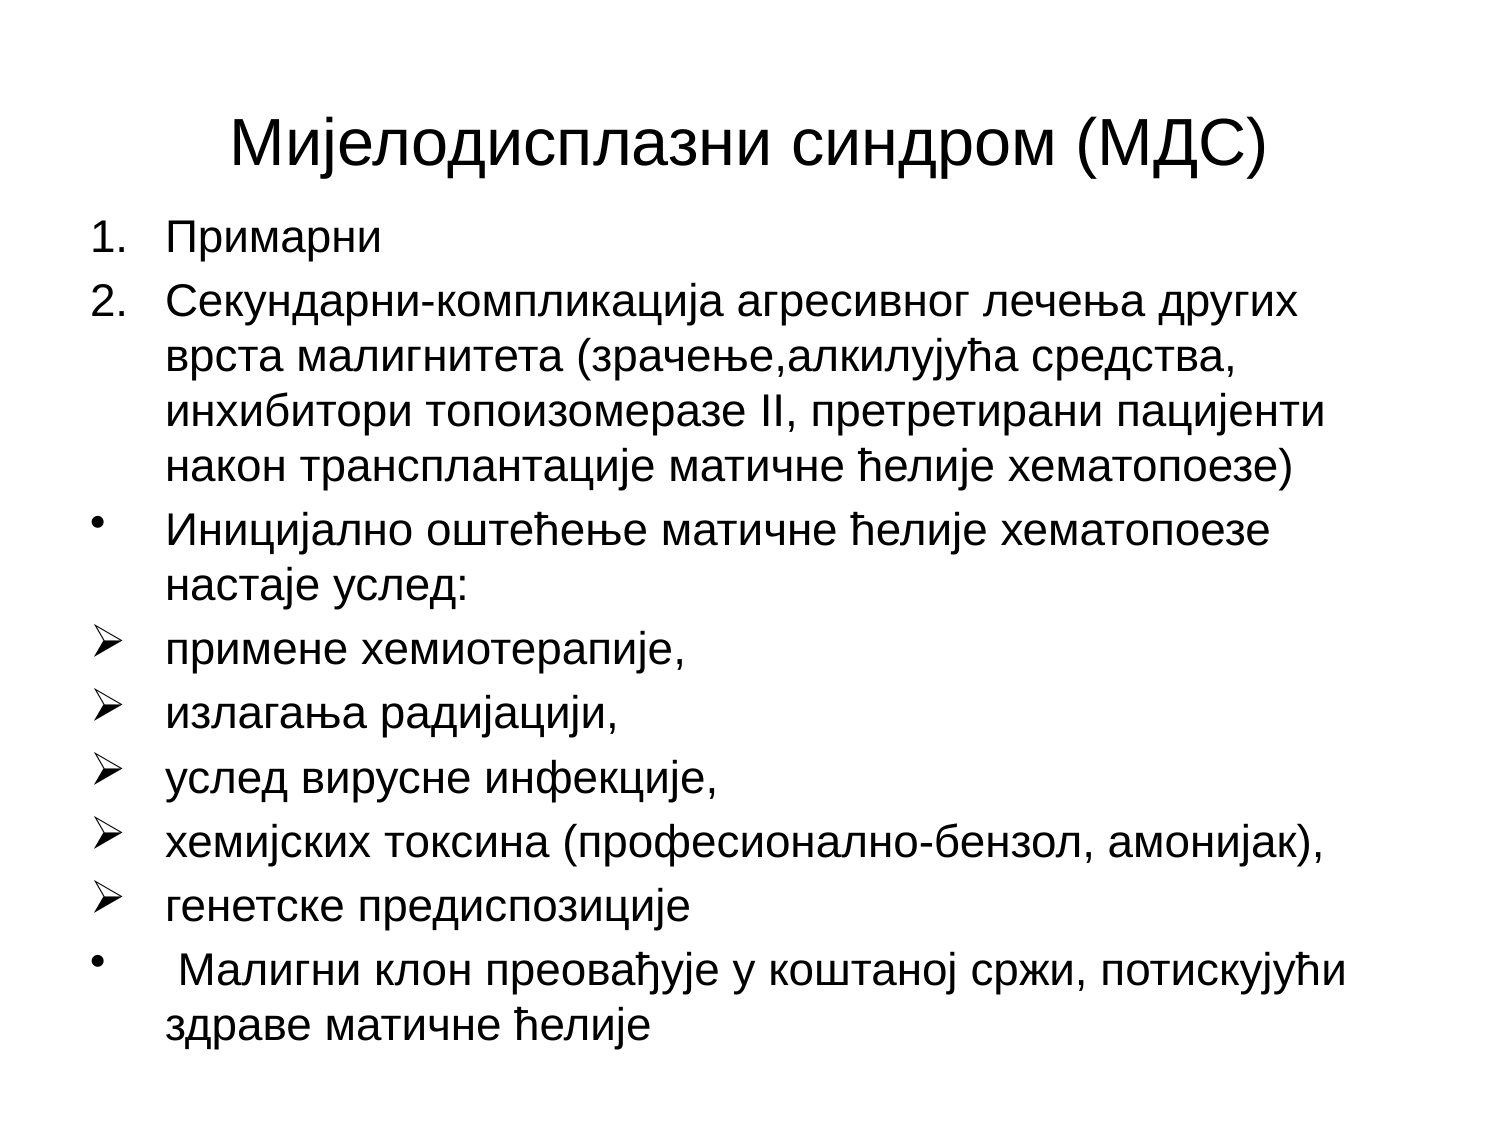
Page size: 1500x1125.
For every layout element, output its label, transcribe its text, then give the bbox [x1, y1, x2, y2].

title Мијелодисплазни синдром (МДС) [75, 45, 1425, 199]
list Примарни Секундарни-компликација агресивног лечења других врста малигнитета (зрачење,алкилујућа средства, инхибитори топоизомеразе II, претретирани пацијенти након трансплантације матичне ћелије хематопоезе) Иницијално оштећење матичне ћелије хематопоезе настаје услед: примене хемиотерапије, излагања радијацији, услед вирусне инфекције, хемијских токсина (професионално-бензол, амонијак), генетске предиспозиције Малигни клон преовађује у коштаној сржи, потискујући здраве матичне ћелије [75, 199, 1425, 1090]
